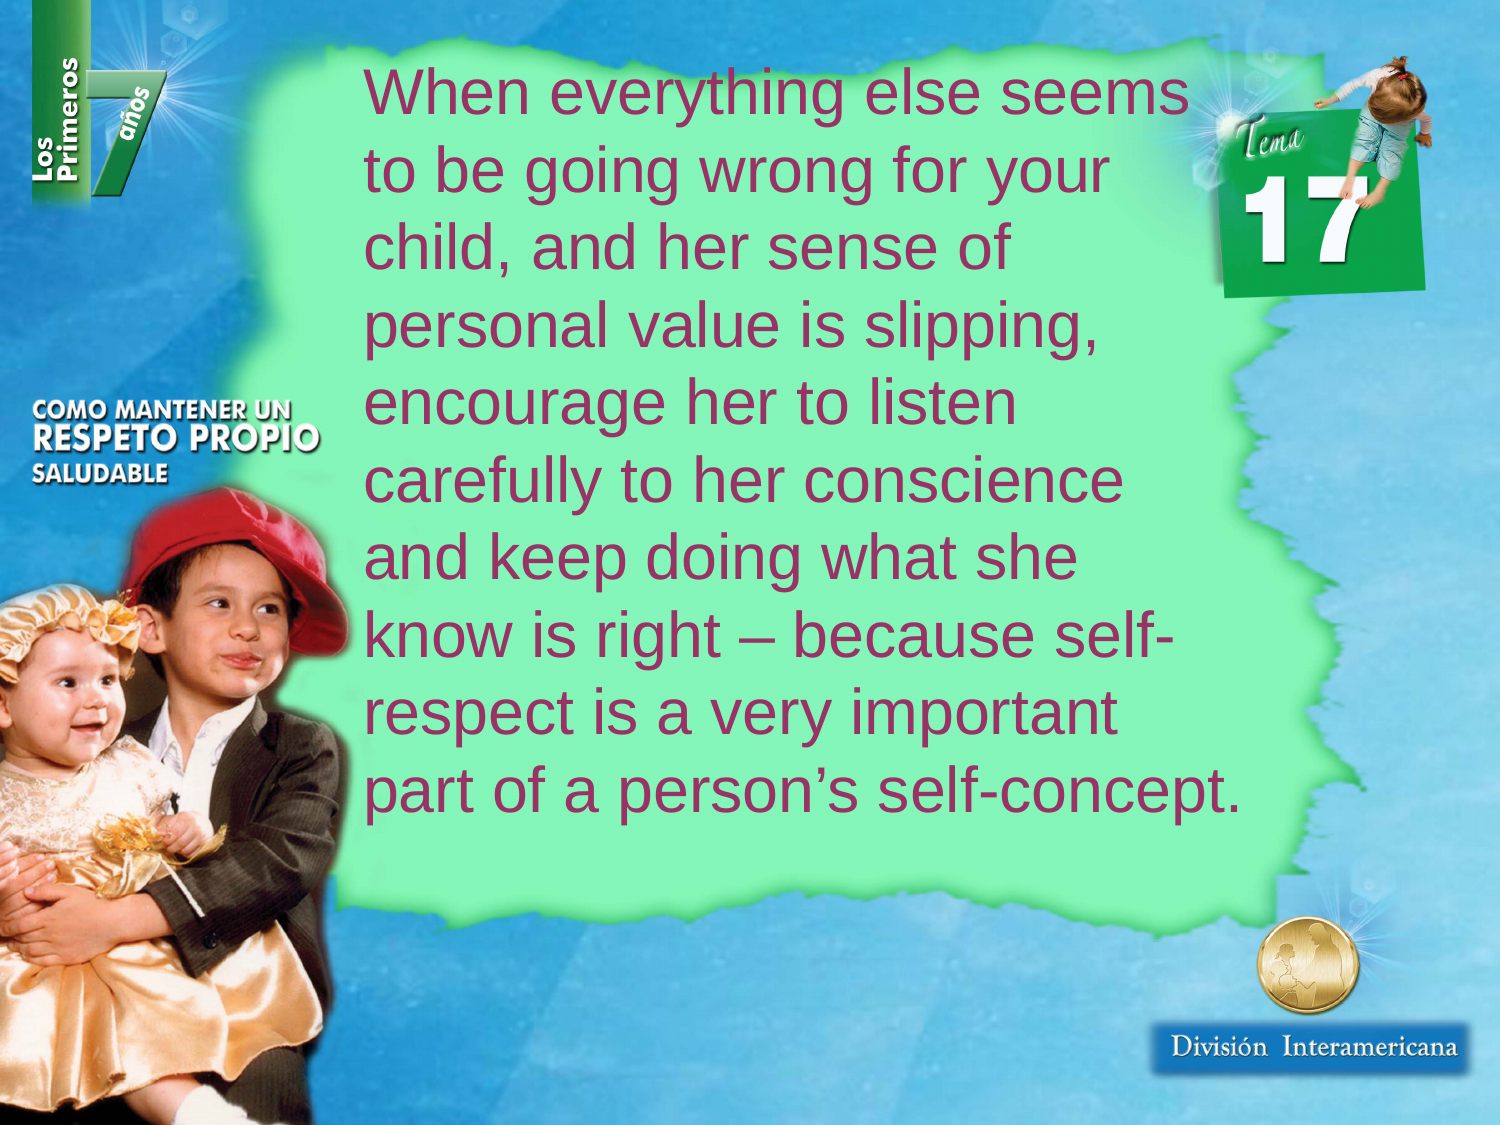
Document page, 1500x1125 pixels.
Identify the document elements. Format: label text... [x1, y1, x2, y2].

picture [0, 0, 1500, 1125]
text_box When everything else seems to be going wrong for your child, and her sense of personal value is slipping, encourage her to listen carefully to her conscience and keep doing what she know is right – because self-respect is a very important part of a person’s self-concept. [348, 42, 1258, 833]
